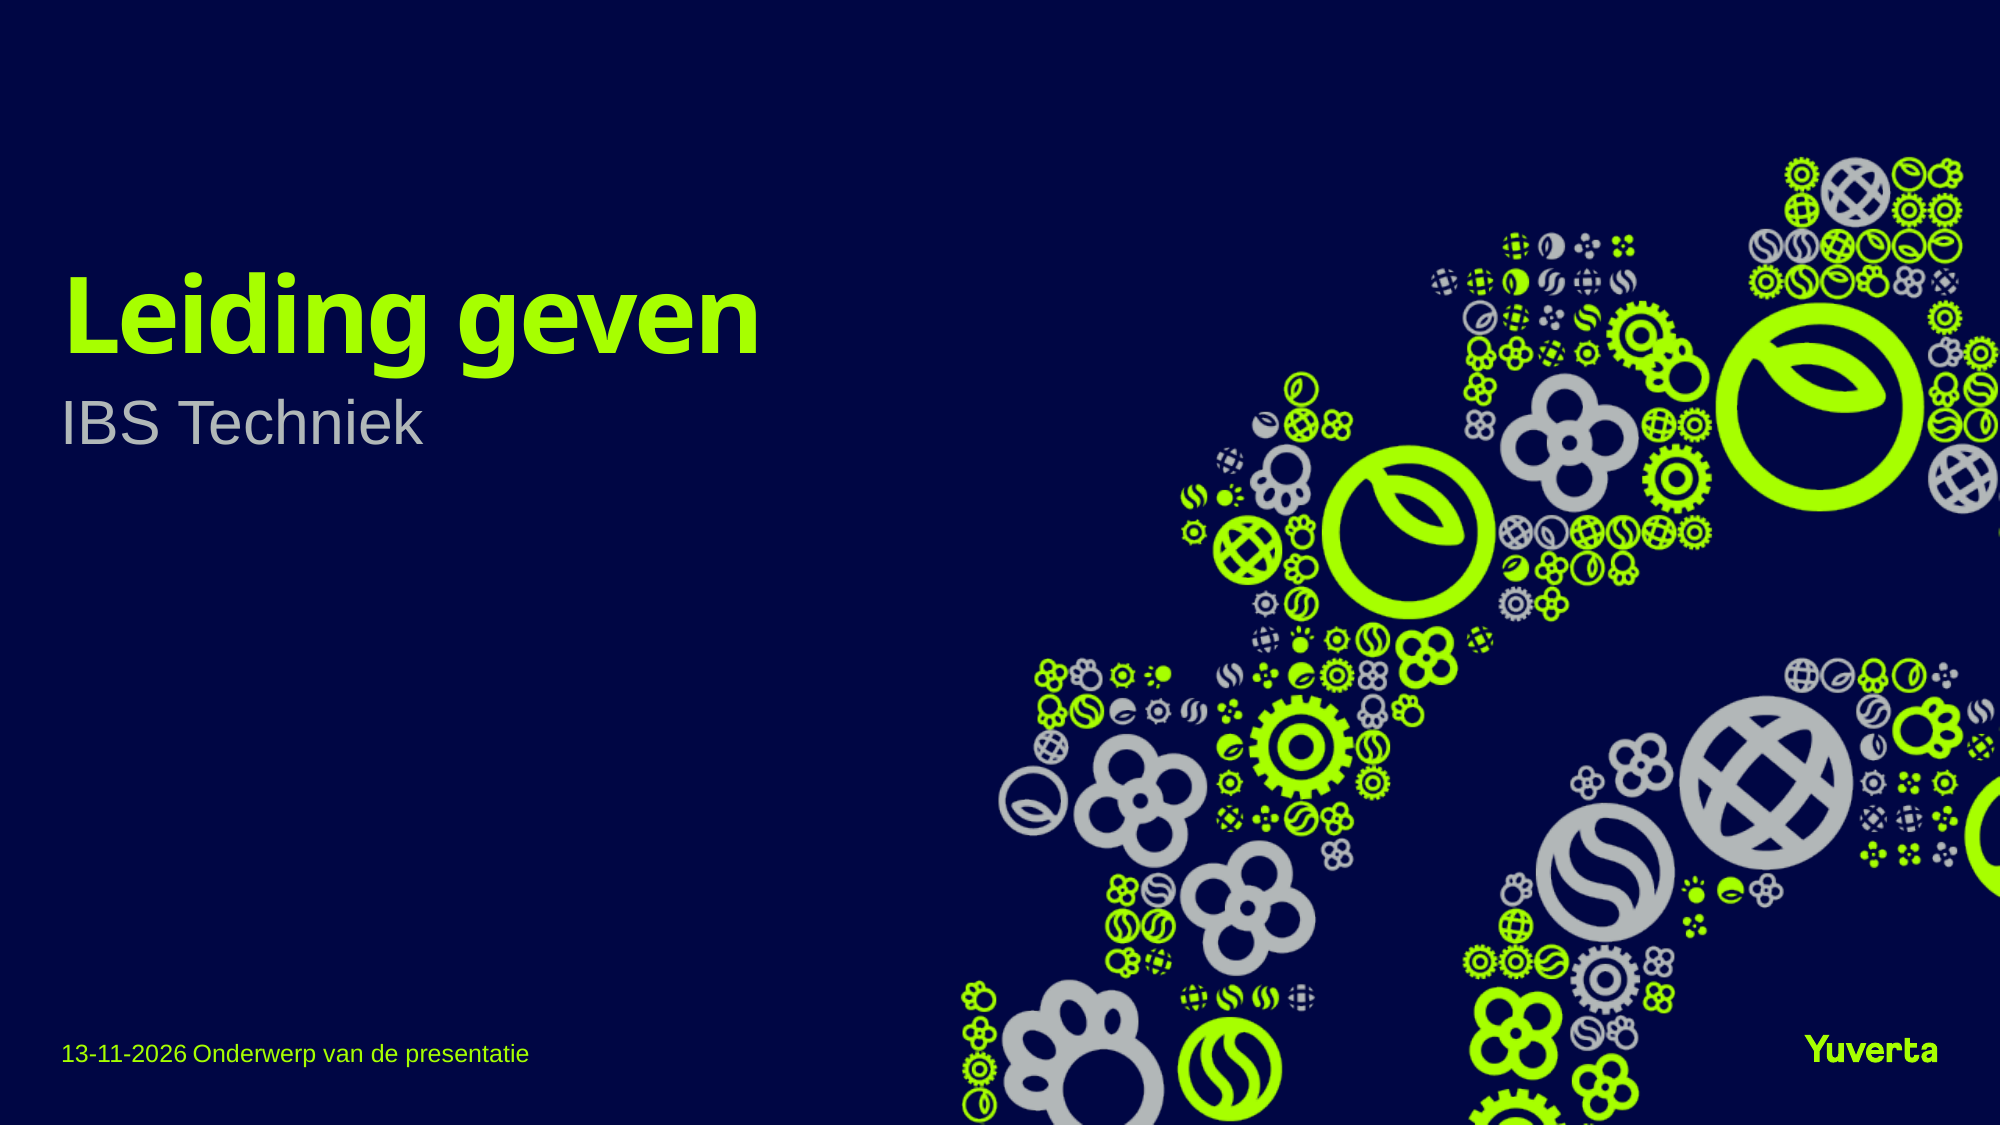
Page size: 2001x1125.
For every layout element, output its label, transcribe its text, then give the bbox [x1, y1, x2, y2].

subtitle IBS Techniek [60, 392, 987, 959]
title Leiding geven [60, 260, 1242, 392]
picture [0, 0, 2000, 1125]
footer Onderwerp van de presentatie [193, 1037, 1000, 1073]
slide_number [60, 1037, 193, 1073]
